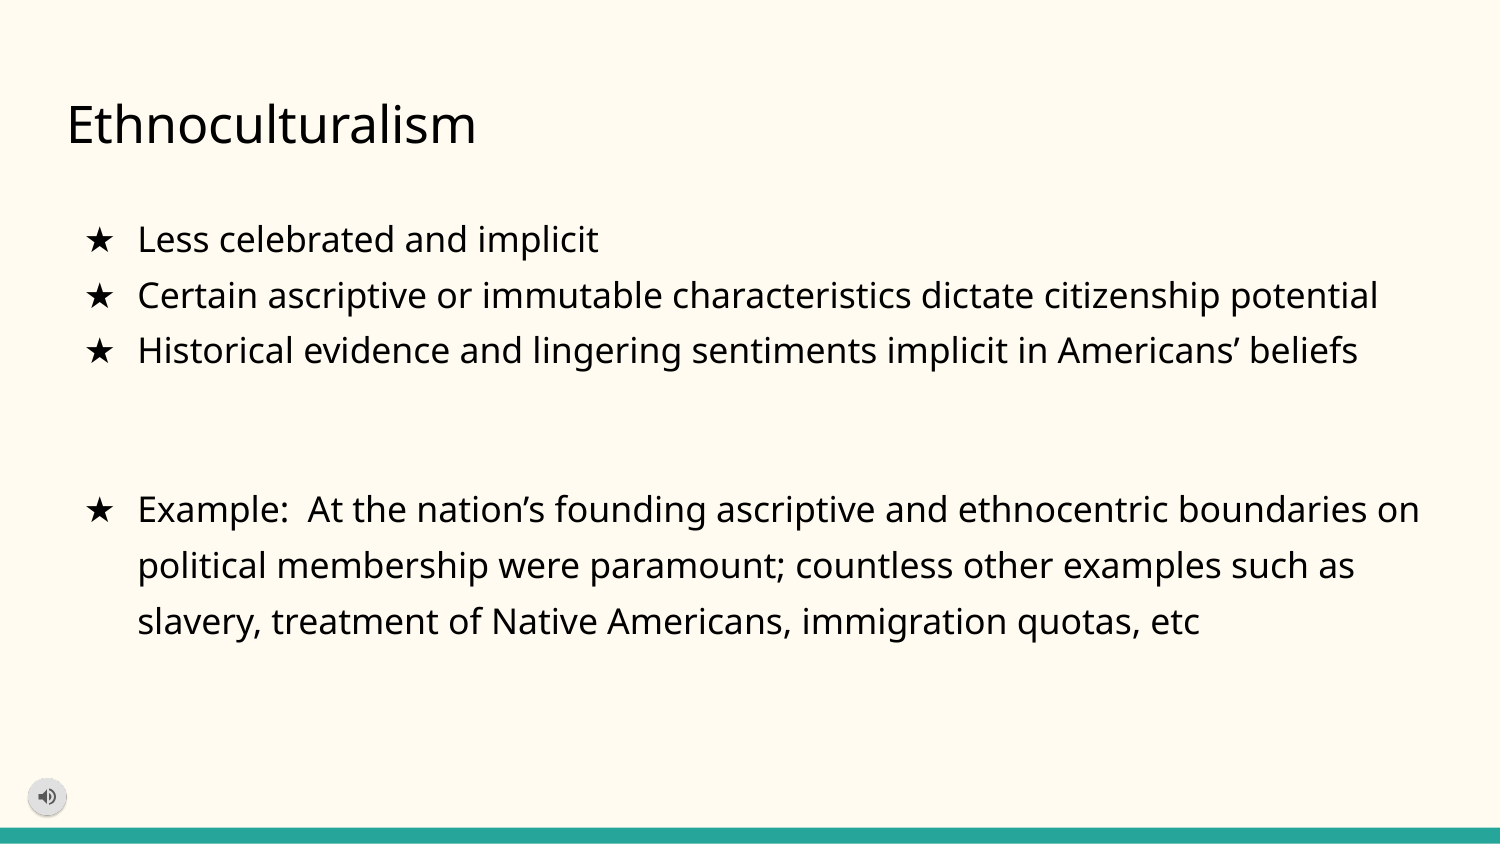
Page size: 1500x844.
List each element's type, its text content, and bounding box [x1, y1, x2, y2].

title Ethnoculturalism [51, 72, 1449, 174]
picture [24, 774, 70, 819]
list Less celebrated and implicit Certain ascriptive or immutable characteristics dictate citizenship potential Historical evidence and lingering sentiments implicit in Americans’ beliefs Example: At the nation’s founding ascriptive and ethnocentric boundaries on political membership were paramount; countless other examples such as slavery, treatment of Native Americans, immigration quotas, etc [51, 192, 1449, 750]
